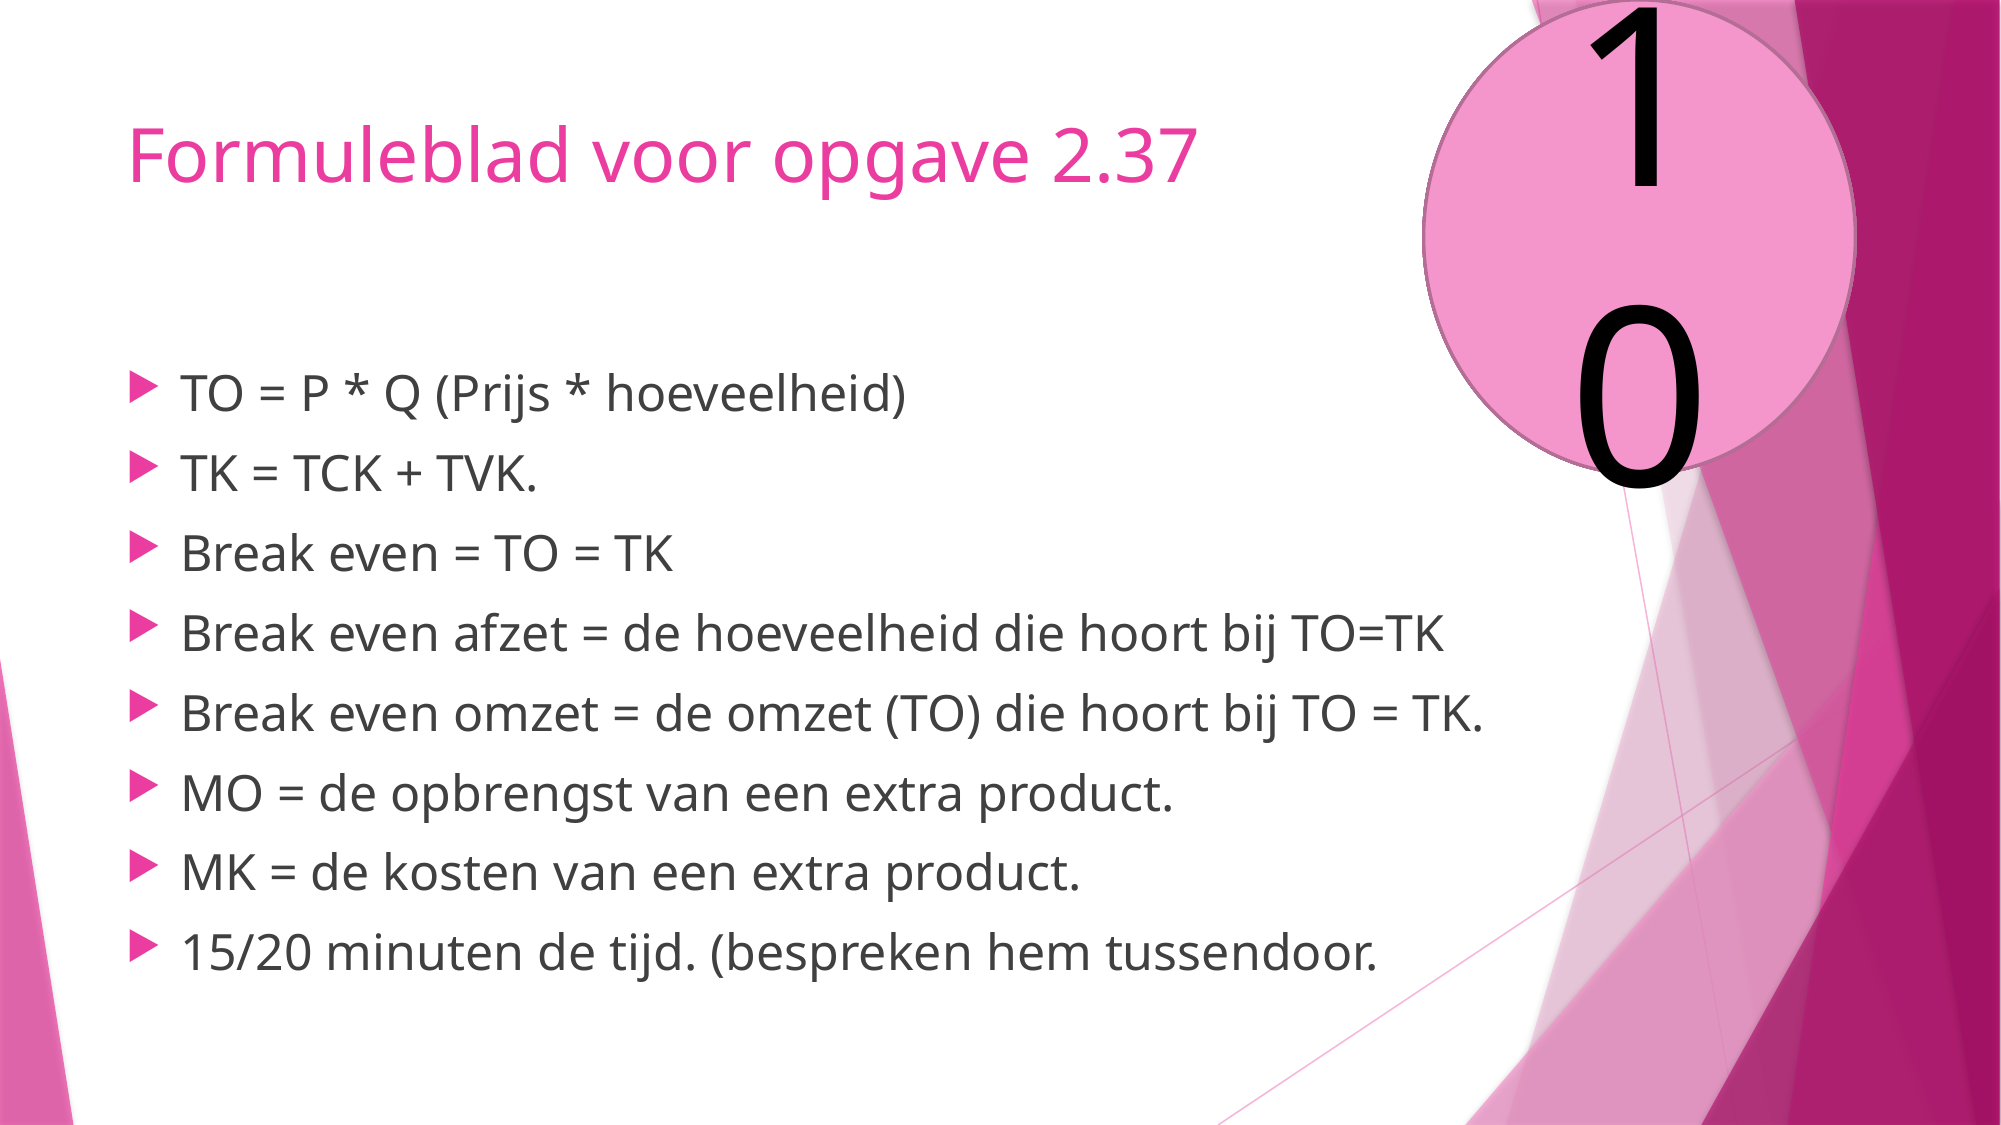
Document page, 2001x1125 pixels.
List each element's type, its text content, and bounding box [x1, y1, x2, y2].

title Formuleblad voor opgave 2.37 [111, 99, 1461, 317]
list TO = P * Q (Prijs * hoeveelheid) TK = TCK + TVK. Break even = TO = TK Break even afzet = de hoeveelheid die hoort bij TO=TK Break even omzet = de omzet (TO) die hoort bij TO = TK. MO = de opbrengst van een extra product. MK = de kosten van een extra product. 15/20 minuten de tijd. (bespreken hem tussendoor. [111, 354, 1603, 992]
text_box 10 [1422, 0, 1857, 476]
